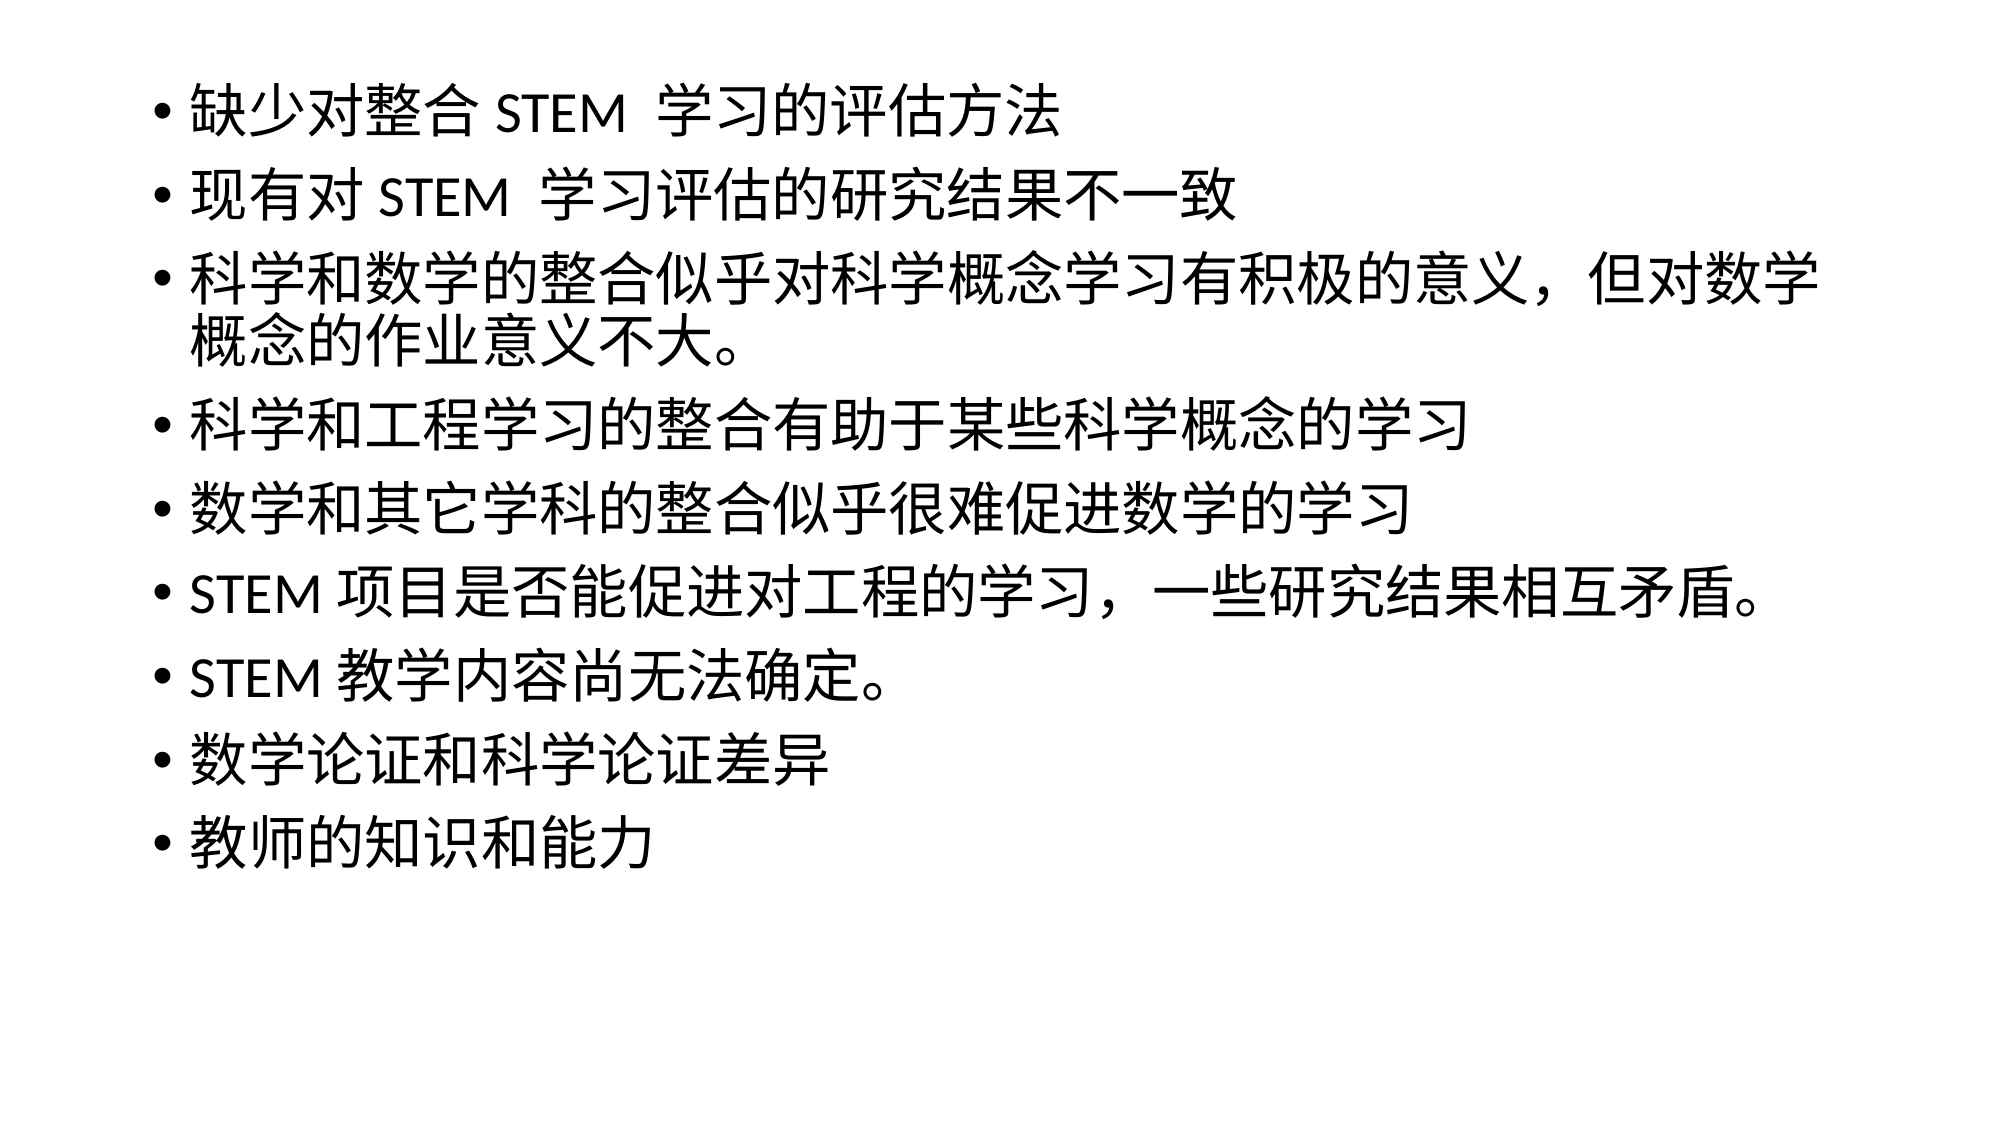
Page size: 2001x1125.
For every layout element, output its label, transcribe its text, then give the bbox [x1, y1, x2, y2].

list 缺少对整合STEM 学习的评估方法 现有对STEM 学习评估的研究结果不一致 科学和数学的整合似乎对科学概念学习有积极的意义，但对数学概念的作业意义不大。 科学和工程学习的整合有助于某些科学概念的学习 数学和其它学科的整合似乎很难促进数学的学习 STEM项目是否能促进对工程的学习，一些研究结果相互矛盾。 STEM教学内容尚无法确定。 数学论证和科学论证差异 教师的知识和能力 [137, 75, 1863, 1014]
